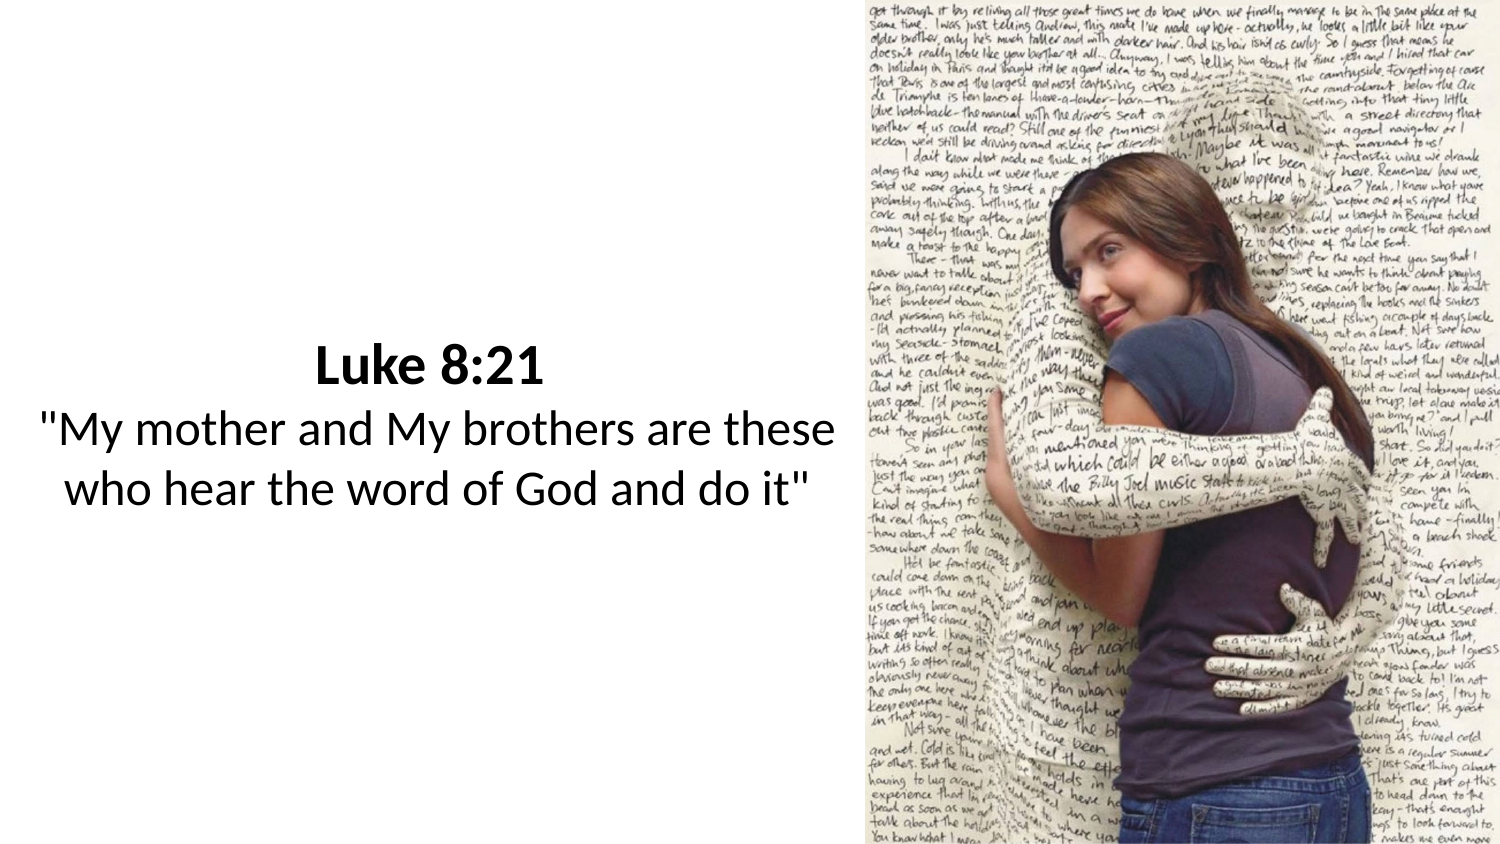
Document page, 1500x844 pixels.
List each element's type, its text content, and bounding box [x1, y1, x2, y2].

text_box Luke 8:21 "My mother and My brothers are these who hear the word of God and do it" [5, 318, 859, 524]
picture [864, 0, 1500, 844]
